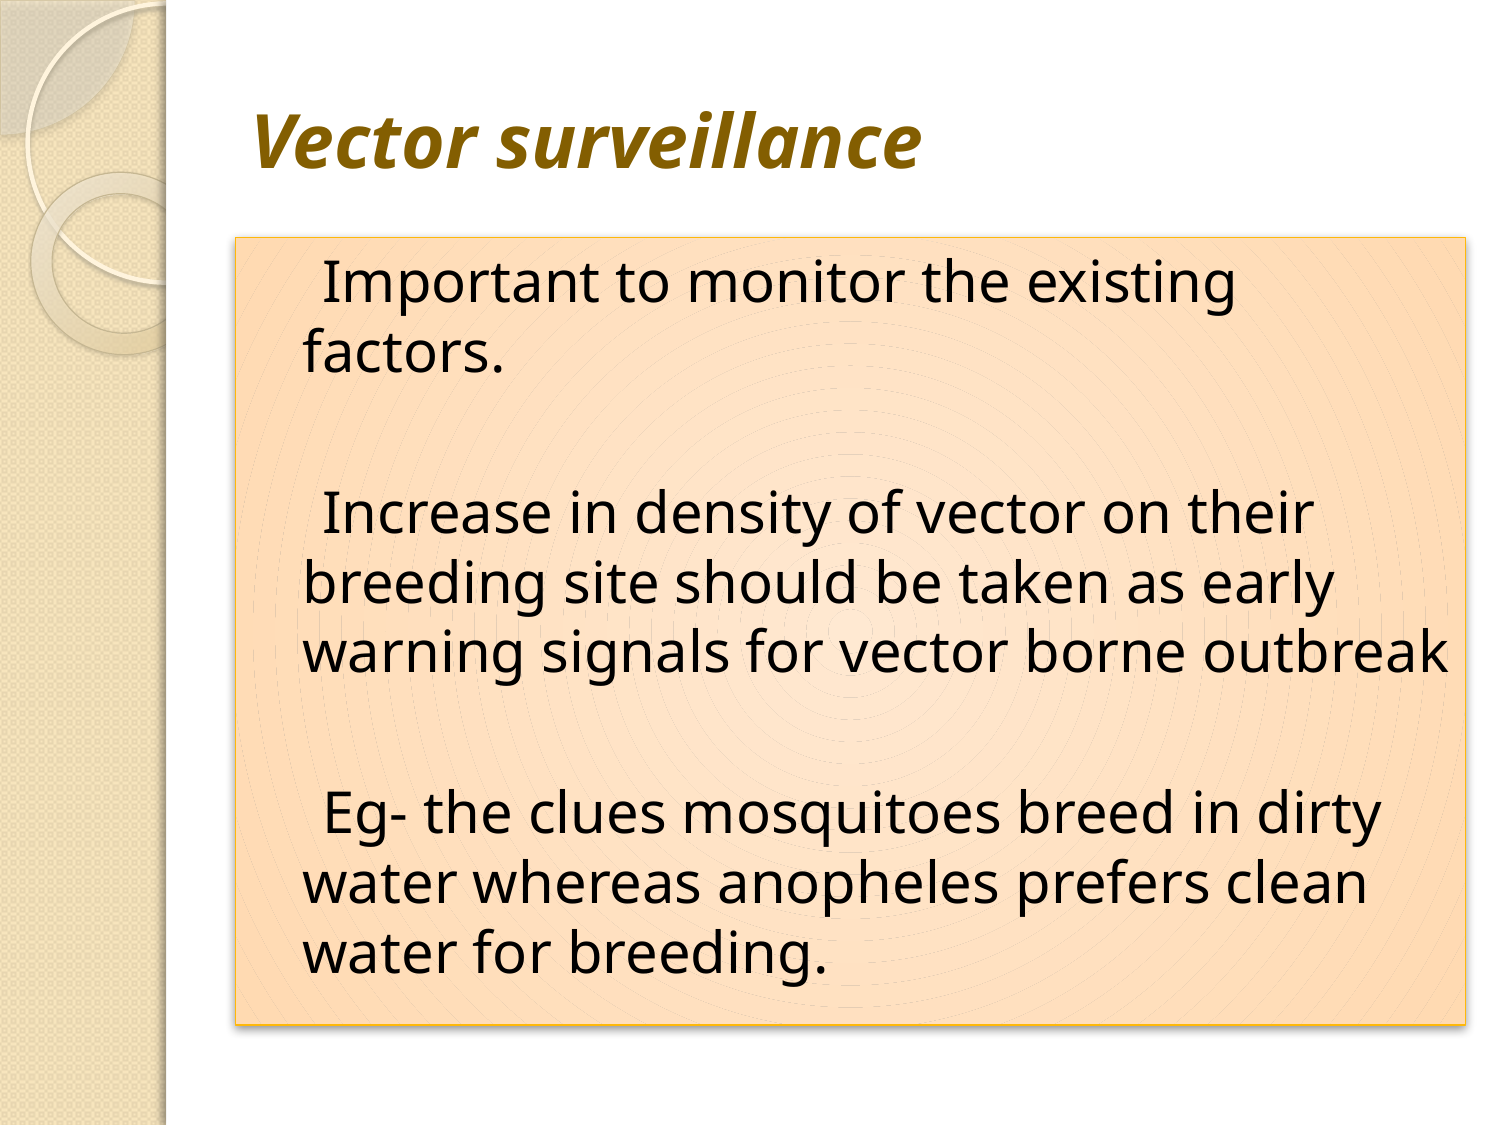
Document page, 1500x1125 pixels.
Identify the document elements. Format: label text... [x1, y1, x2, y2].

title Vector surveillance [235, 45, 1466, 233]
list Important to monitor the existing factors. Increase in density of vector on their breeding site should be taken as early warning signals for vector borne outbreak Eg- the clues mosquitoes breed in dirty water whereas anopheles prefers clean water for breeding. [235, 237, 1466, 1026]
